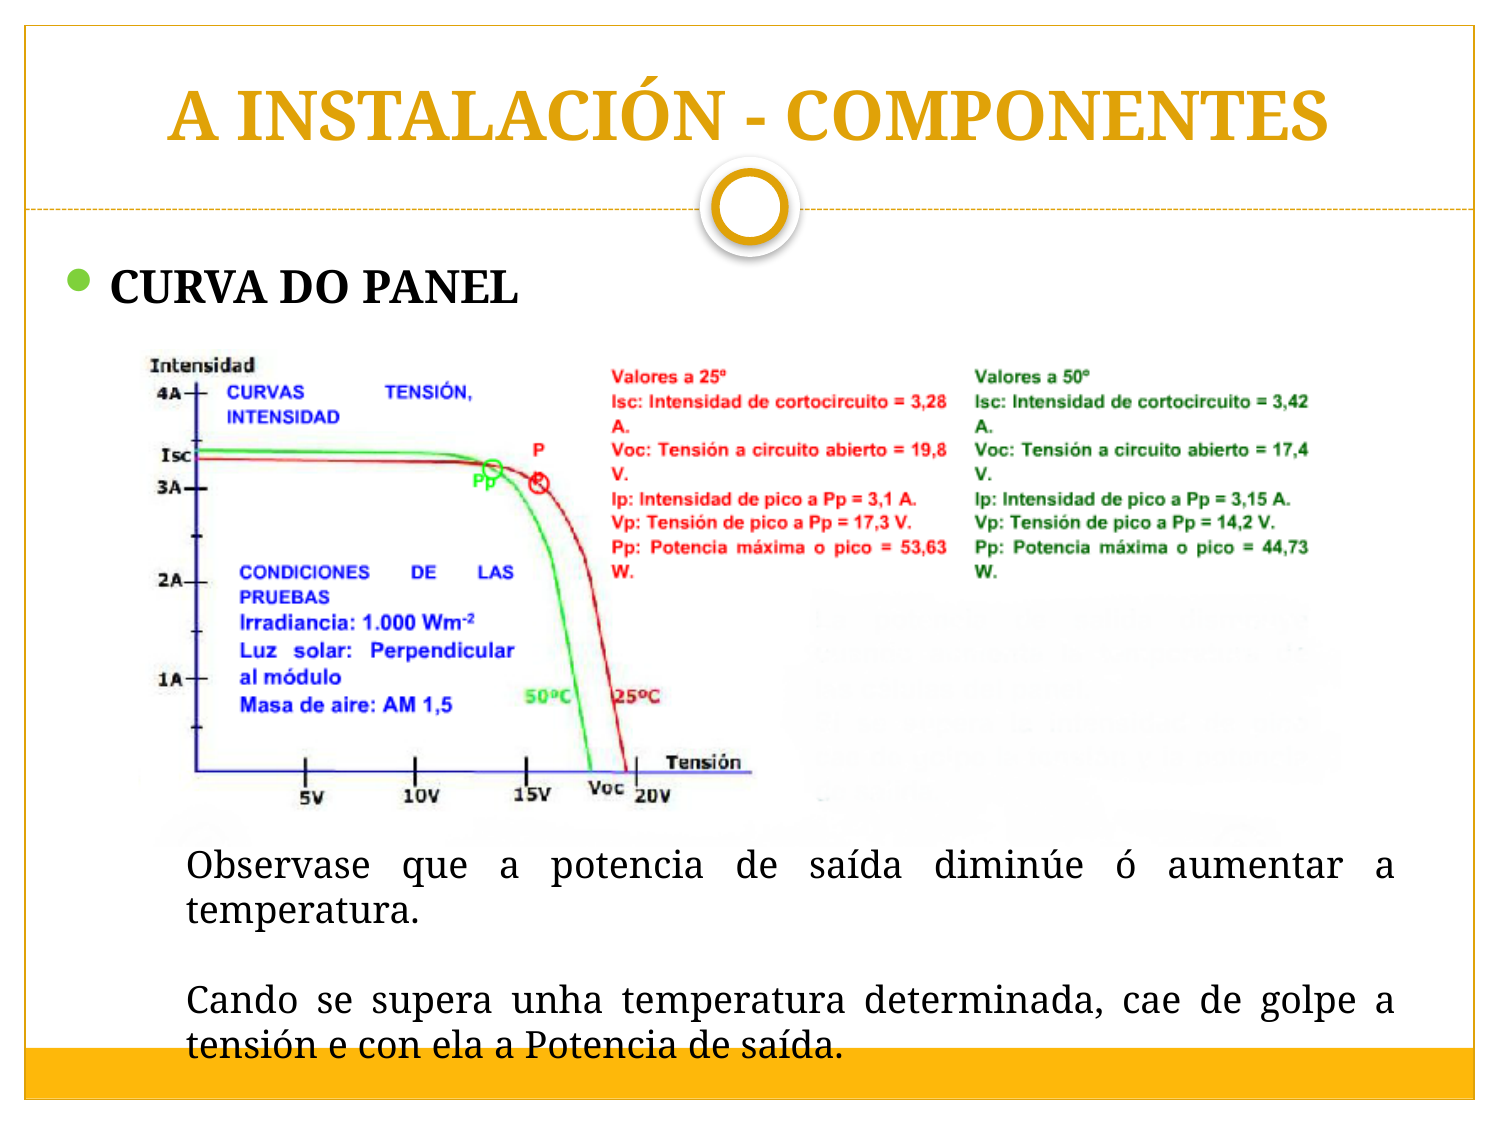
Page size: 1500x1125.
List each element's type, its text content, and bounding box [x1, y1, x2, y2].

text_box Observase que a potencia de saída diminúe ó aumentar a temperatura. Cando se supera unha temperatura determinada, cae de golpe a tensión e con ela a Potencia de saída. [171, 834, 1412, 1074]
list CURVA DO PANEL [49, 250, 1445, 1001]
picture [111, 349, 1341, 848]
title A INSTALACIÓN - COMPONENTES [49, 37, 1450, 162]
